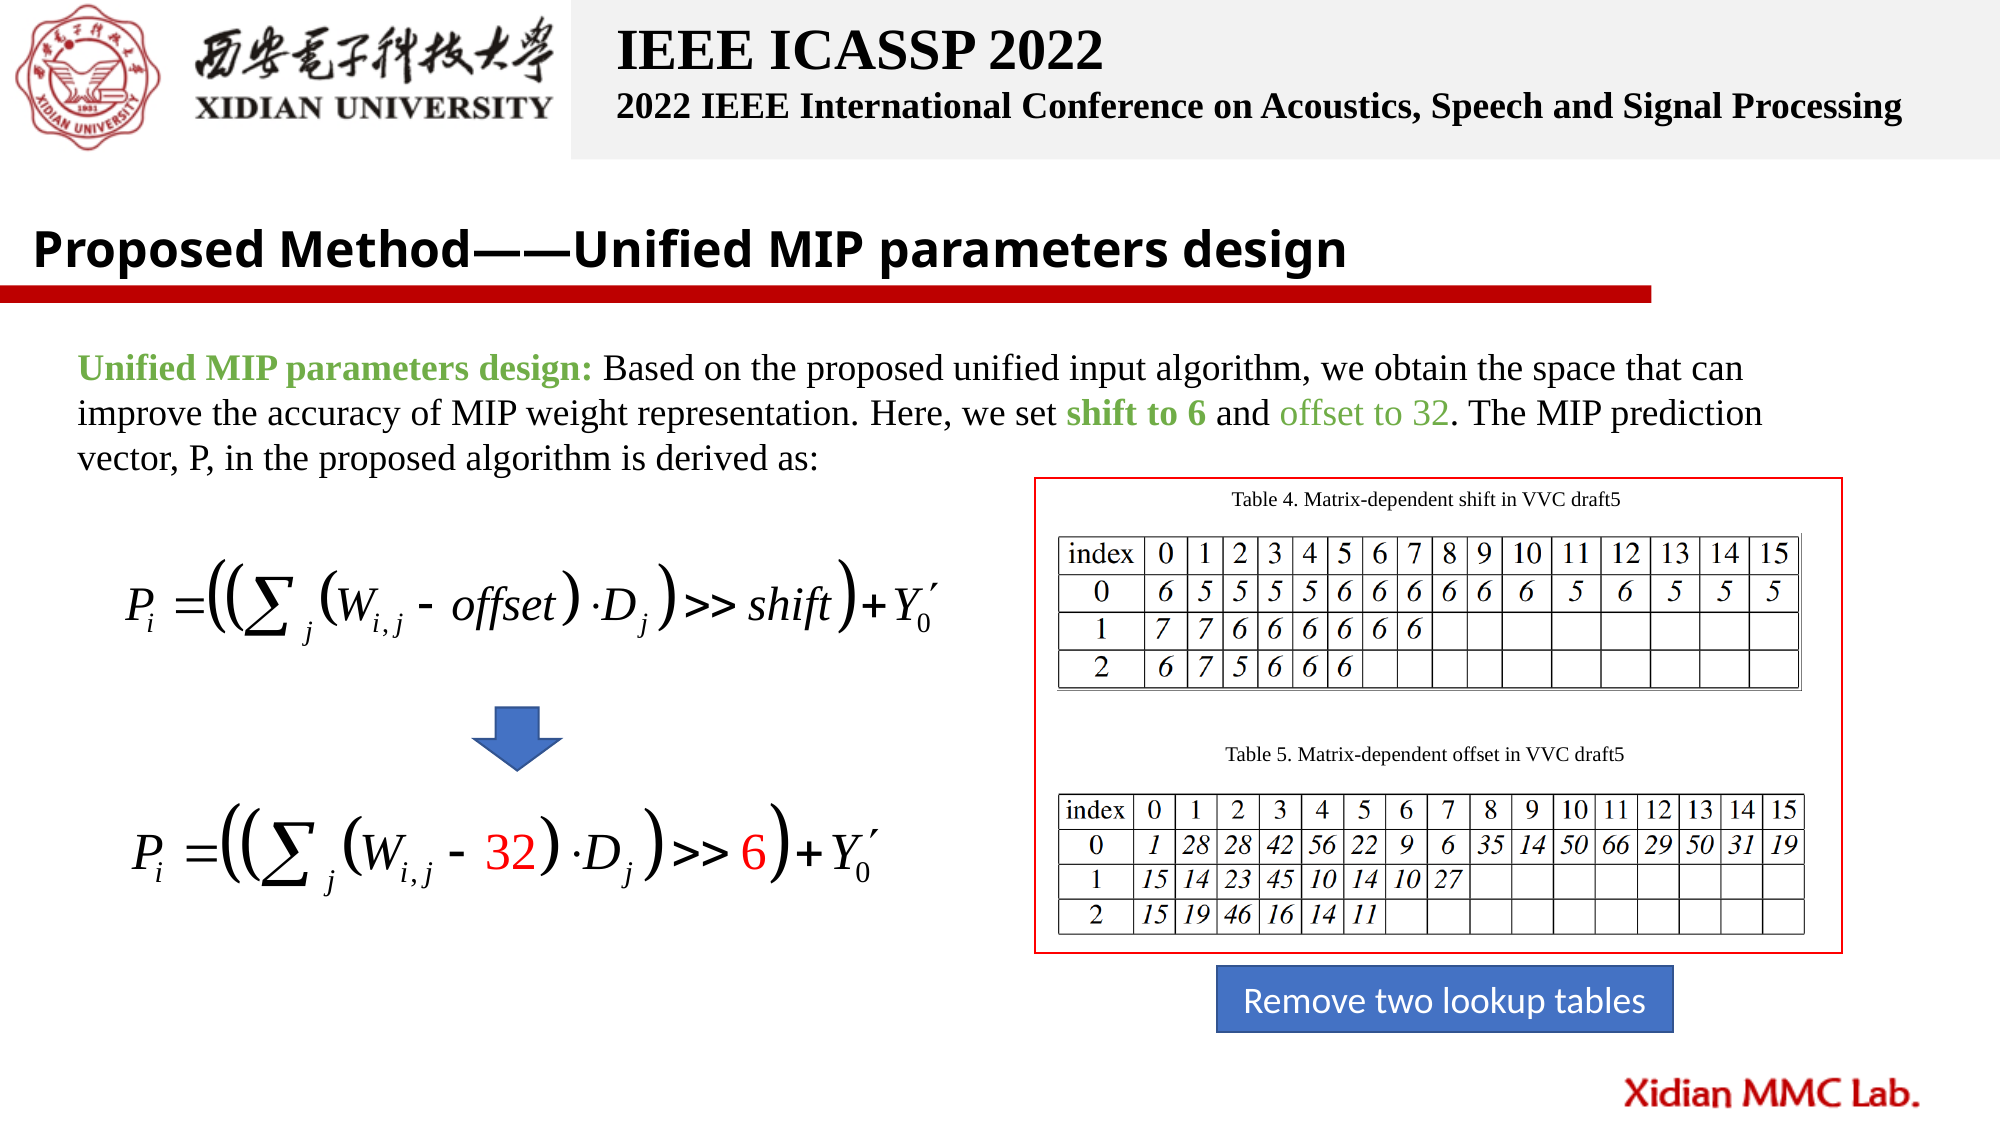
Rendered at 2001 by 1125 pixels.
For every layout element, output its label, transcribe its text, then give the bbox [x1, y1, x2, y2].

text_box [116, 552, 958, 664]
text_box Unified MIP parameters design: Based on the proposed unified input algorithm, we obtain the space that can improve the accuracy of MIP weight representation. Here, we set shift to 6 and offset to 32. The MIP prediction vector, P, in the proposed algorithm is derived as: [62, 335, 1883, 486]
text_box Remove two lookup tables [1216, 965, 1674, 1033]
picture [0, 0, 571, 160]
text_box [1034, 477, 1843, 954]
picture [1057, 792, 1808, 935]
text_box [571, 0, 2000, 160]
text_box Proposed Method——Unified MIP parameters design [18, 209, 1376, 285]
picture [1057, 533, 1802, 691]
text_box [471, 706, 564, 772]
picture [1611, 1064, 1926, 1122]
text_box IEEE ICASSP 2022 2022 IEEE International Conference on Acoustics, Speech and Signal Processing [601, 3, 2000, 134]
text_box [0, 284, 1652, 304]
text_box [122, 795, 900, 916]
